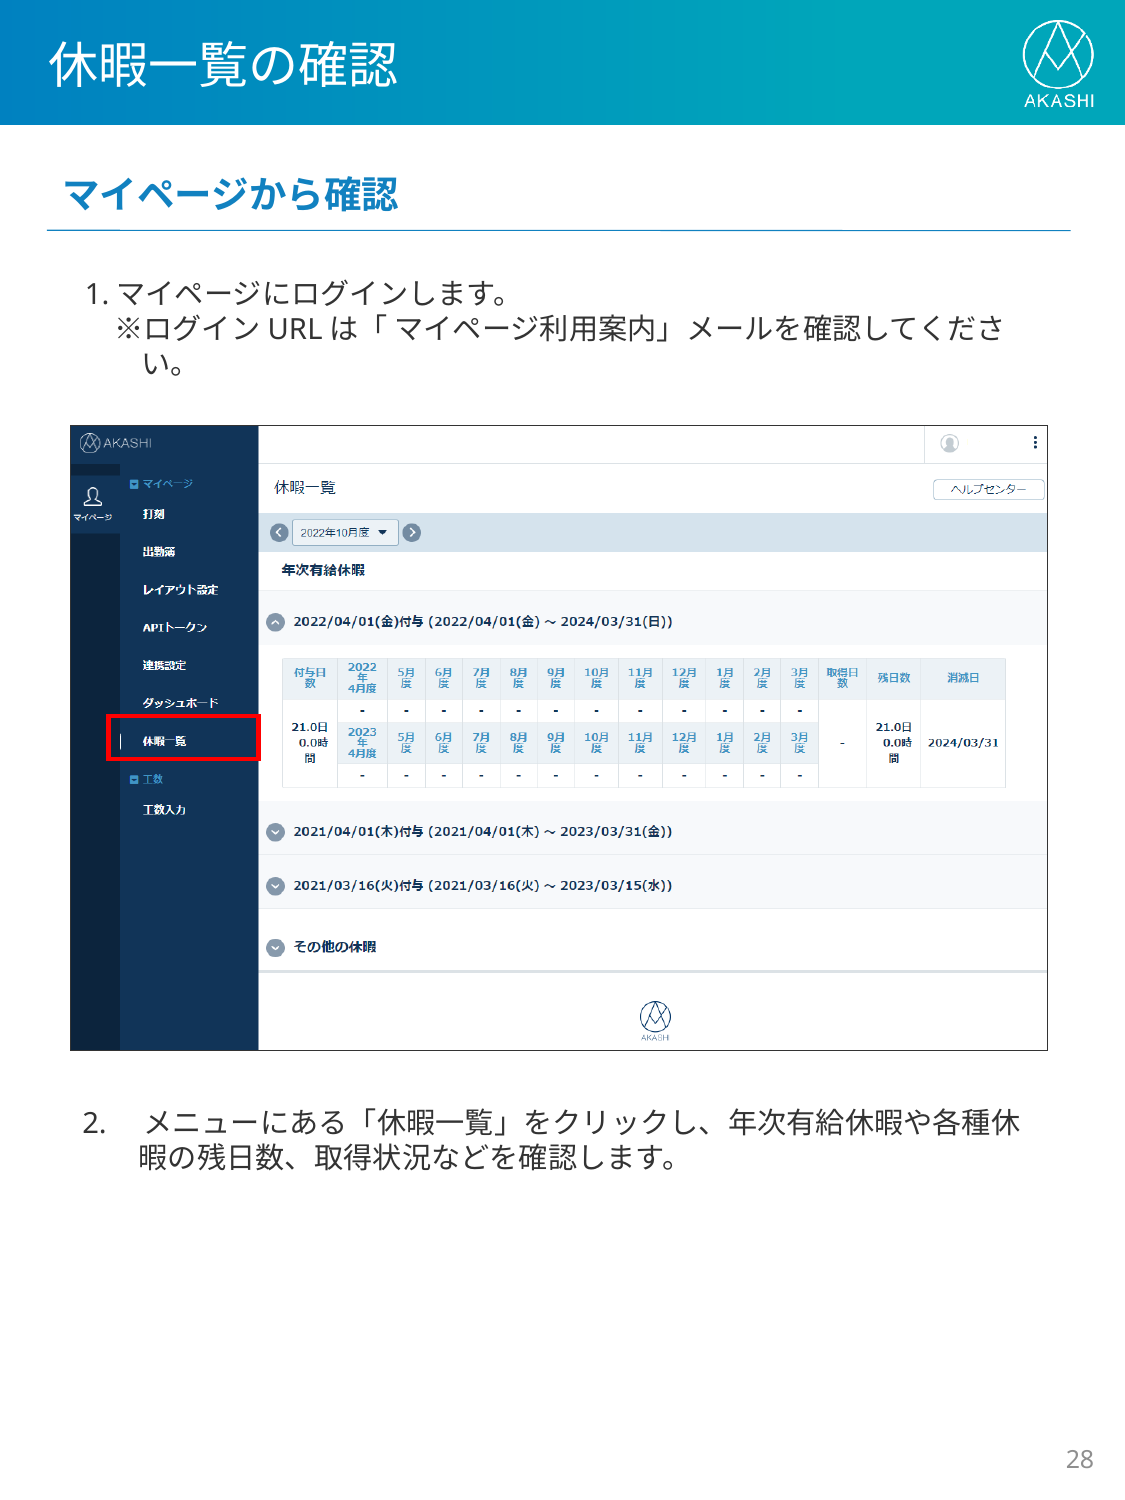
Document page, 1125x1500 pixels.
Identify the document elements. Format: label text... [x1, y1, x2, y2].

text_box 1.マイページにログインします。 ※ログインURLは「 マイページ利用案内」メールを確認してください。 [70, 267, 1048, 388]
picture [70, 425, 1048, 1051]
text_box マイページから確認 [47, 163, 415, 224]
title 休暇一覧の確認 [33, 0, 1045, 123]
picture [1045, 9, 1103, 117]
slide_number 27 [856, 1420, 1110, 1500]
text_box 2. メニューにある「休暇一覧」をクリックし、年次有給休暇や各種休暇の残日数、取得状況などを確認します。 [67, 1097, 1045, 1183]
